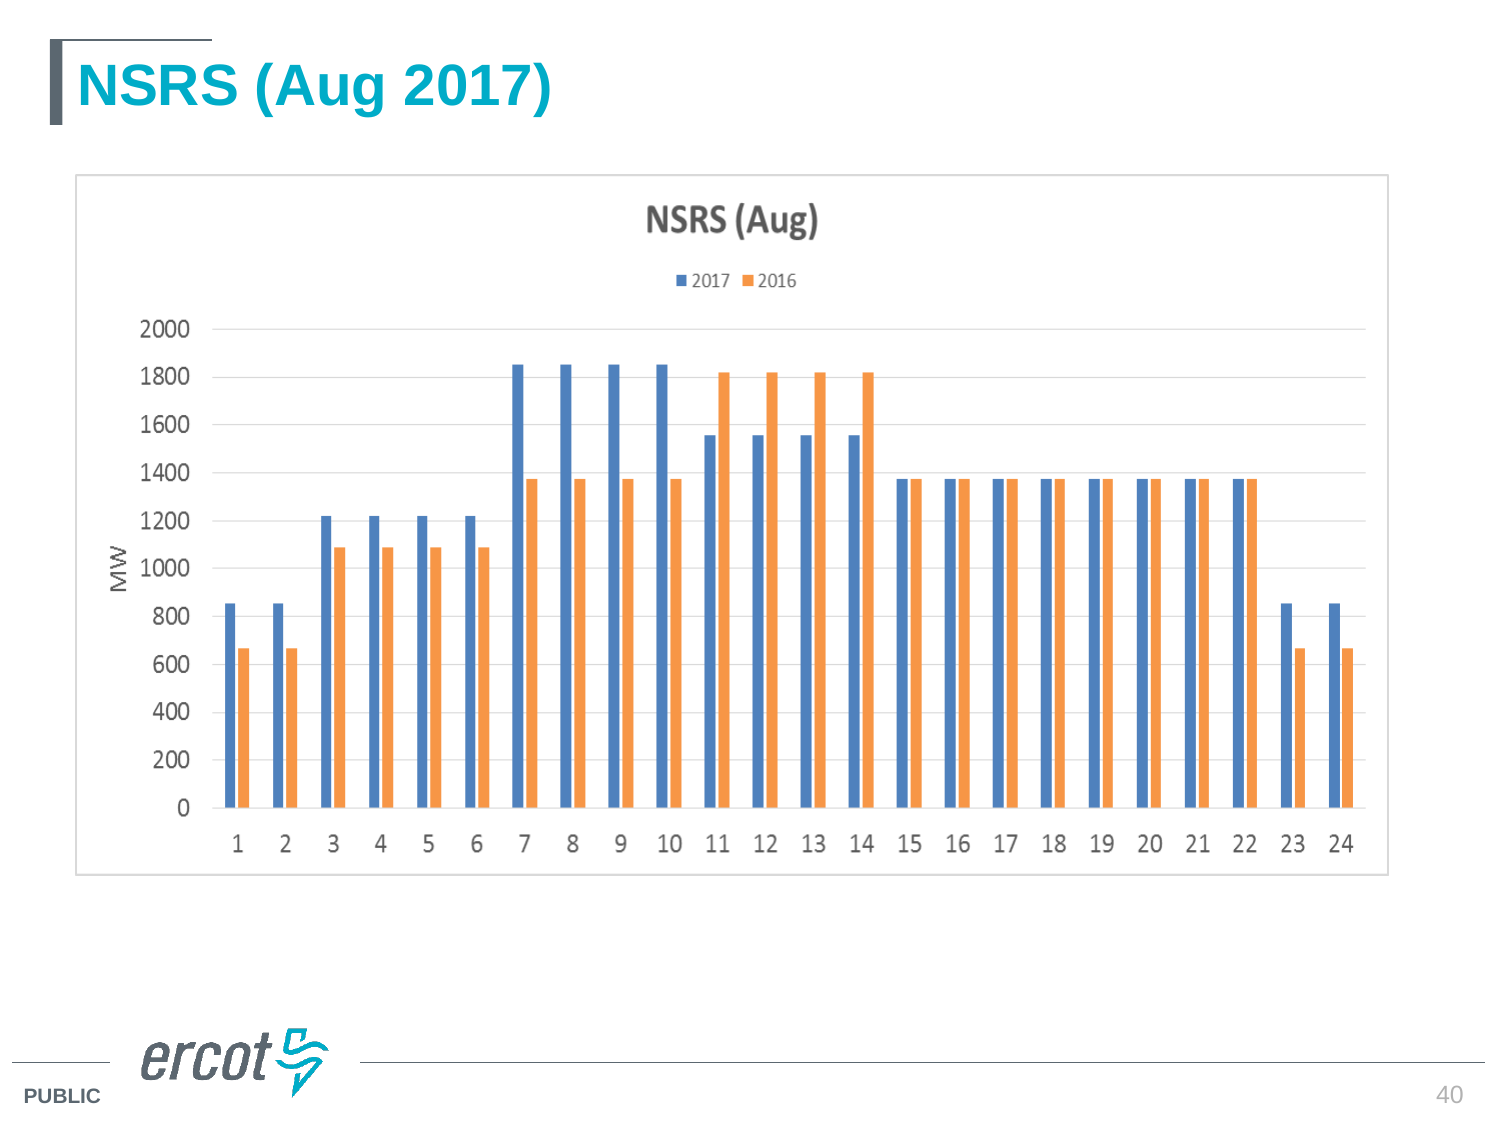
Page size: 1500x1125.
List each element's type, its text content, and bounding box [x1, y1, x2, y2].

picture [137, 1024, 332, 1100]
slide_number 40 [1412, 1076, 1488, 1112]
title NSRS (Aug 2017) [62, 39, 1450, 228]
picture [74, 174, 1389, 877]
